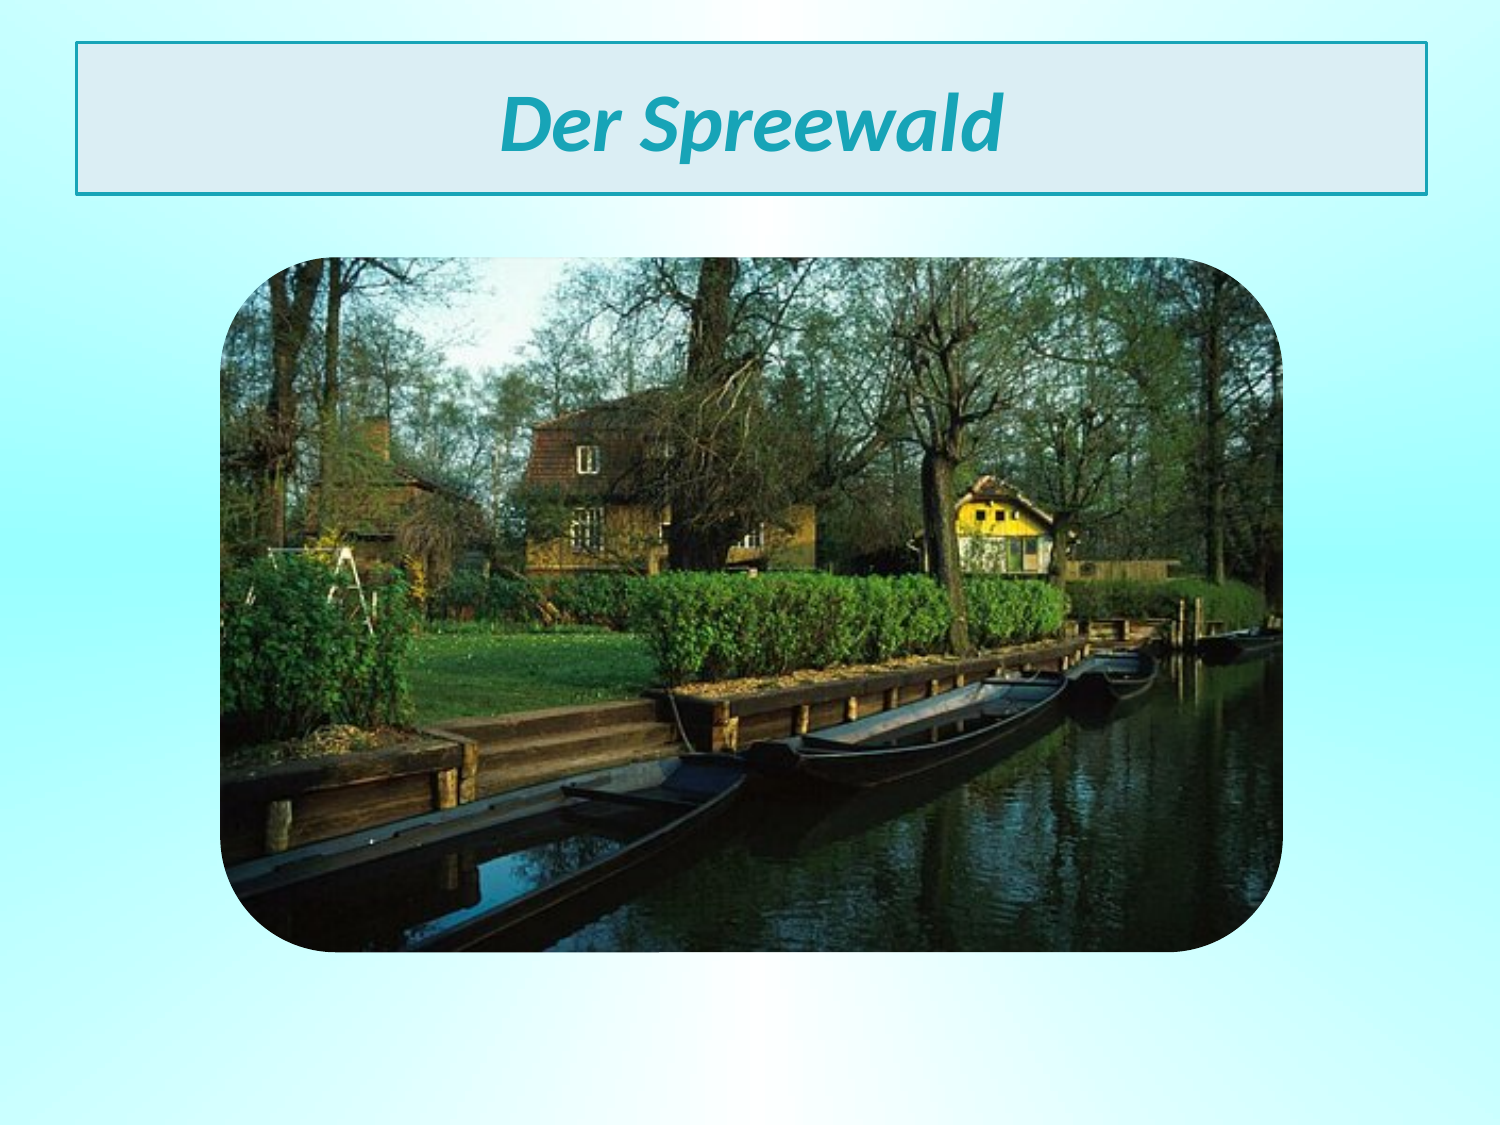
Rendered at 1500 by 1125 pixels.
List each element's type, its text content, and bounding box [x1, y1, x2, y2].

picture [0, 0, 1500, 1125]
title Der Spreewald [76, 42, 1427, 194]
